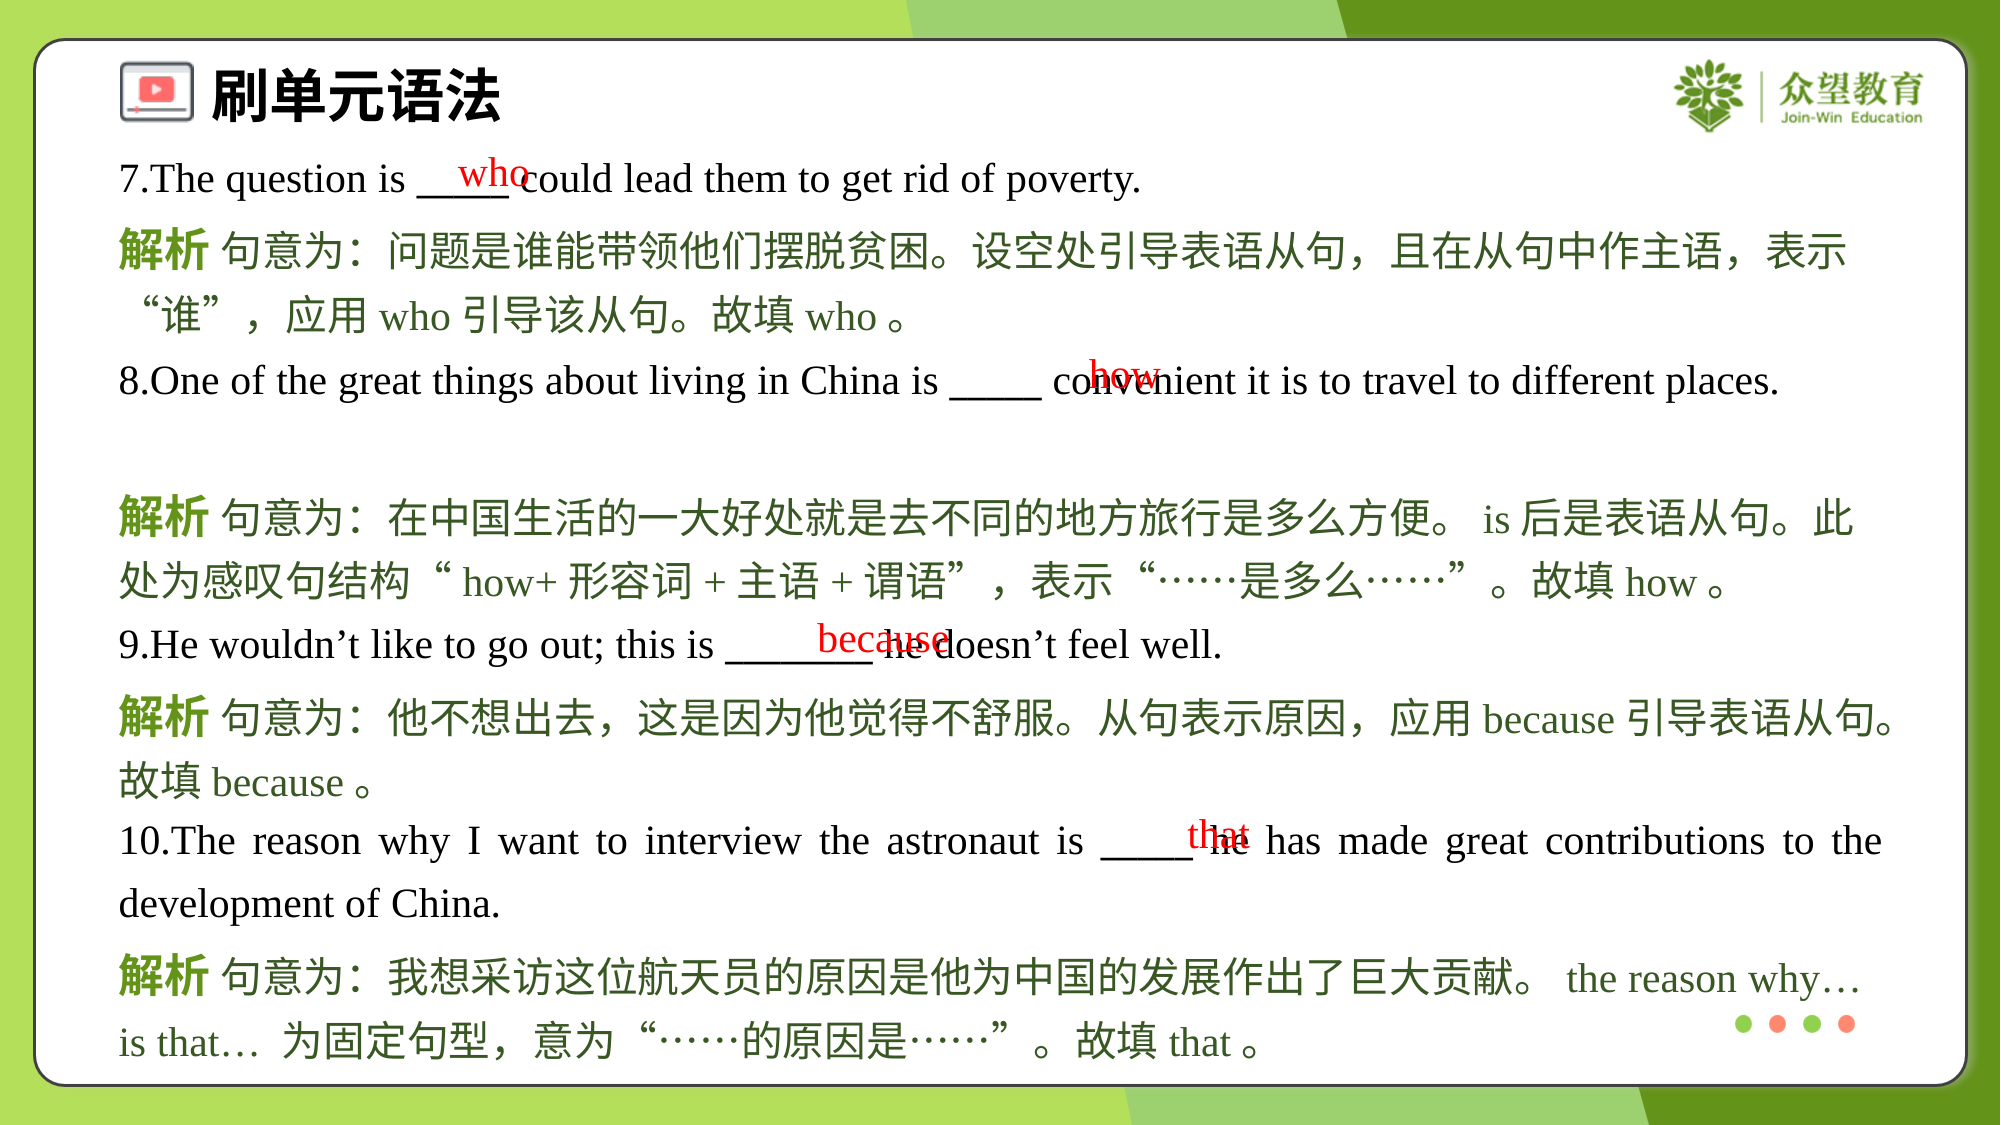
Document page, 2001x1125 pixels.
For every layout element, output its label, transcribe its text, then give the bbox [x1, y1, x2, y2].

text_box 解析 句意为：在中国生活的一大好处就是去不同的地方旅行是多么方便。is后是表语从句。此处为感叹句结构“how+形容词+主语+谓语”，表示“……是多么……”。故填how。 [118, 473, 1883, 600]
text_box because [812, 598, 954, 656]
text_box who [453, 132, 535, 190]
text_box 8.One of the great things about living in China is _____ convenient it is to travel to different places. [118, 340, 1883, 461]
text_box 7.The question is _____ could lead them to get rid of poverty. [118, 138, 1883, 196]
text_box 解析 句意为：我想采访这位航天员的原因是他为中国的发展作出了巨大贡献。the reason why… is that… 为固定句型，意为“……的原因是……”。故填that。 [118, 933, 1883, 1059]
text_box that [1182, 794, 1255, 852]
text_box 解析 句意为：他不想出去，这是因为他觉得不舒服。从句表示原因，应用because引导表语从句。故填because。 [118, 674, 1883, 800]
picture [0, 0, 2000, 1125]
text_box how [1084, 333, 1166, 392]
text_box 10.The reason why I want to interview the astronaut is _____ he has made great contributions to the development of China. [118, 800, 1883, 920]
text_box 9.He wouldn’t like to go out; this is ________ he doesn’t feel well. [118, 604, 1883, 662]
text_box 解析 句意为：问题是谁能带领他们摆脱贫困。设空处引导表语从句，且在从句中作主语，表示“谁”，应用who引导该从句。故填who。 [118, 207, 1883, 334]
